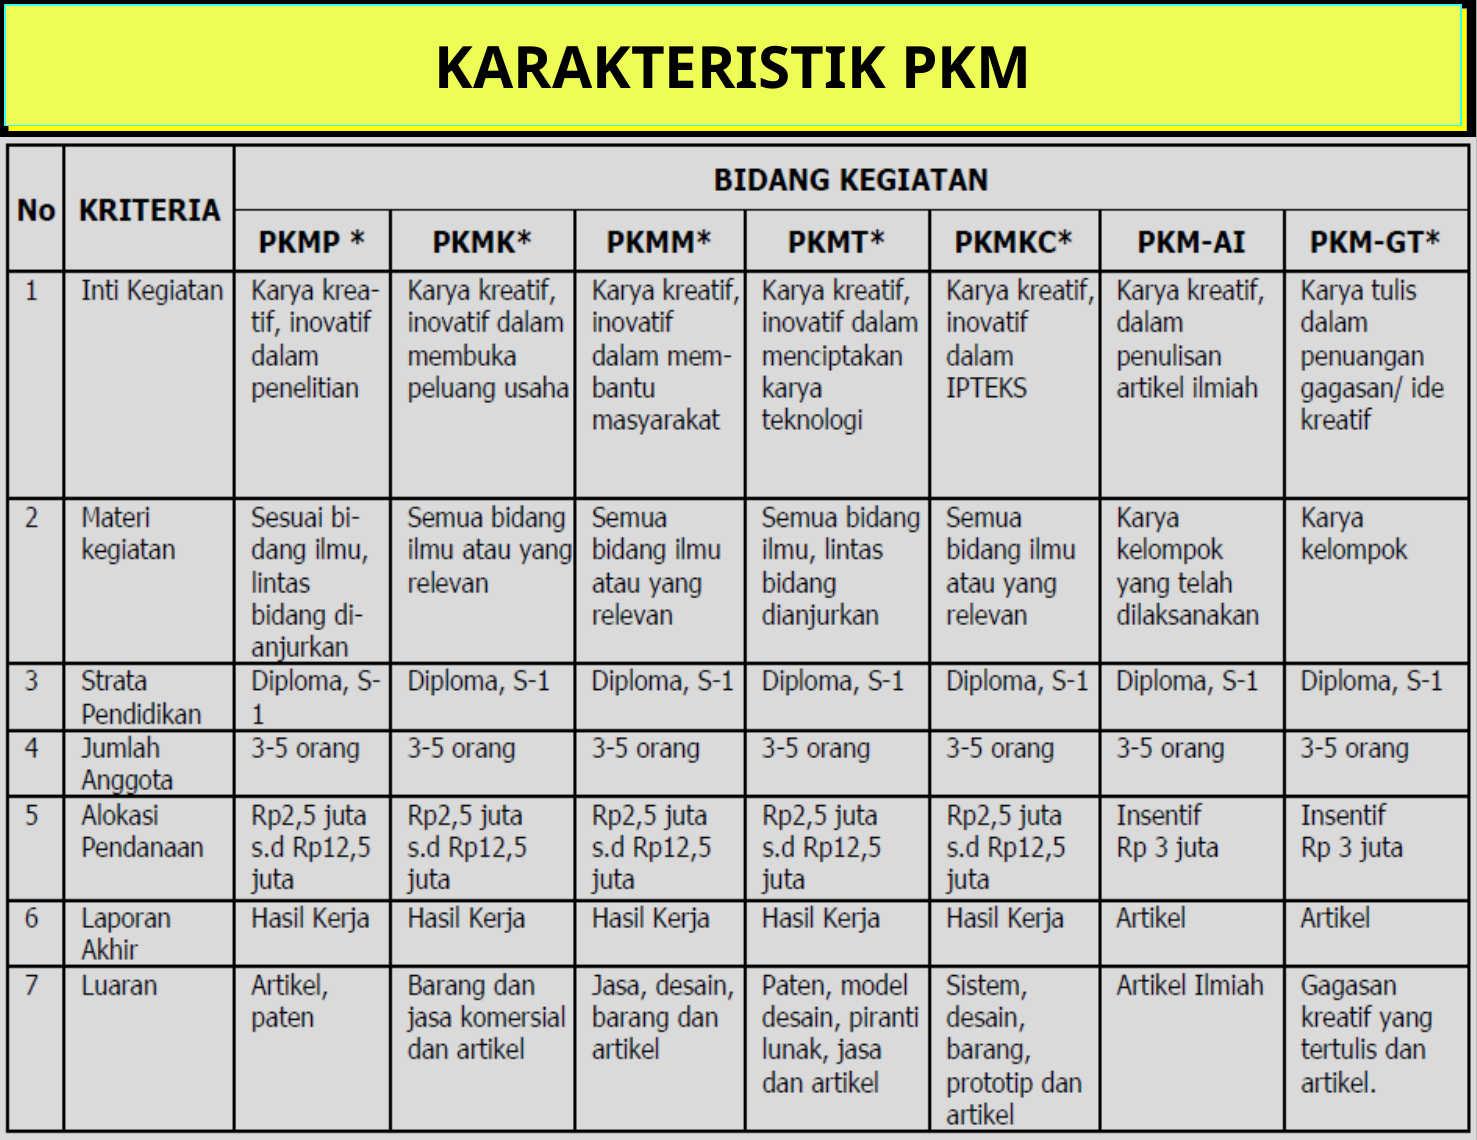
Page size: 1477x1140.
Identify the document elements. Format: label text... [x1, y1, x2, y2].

picture [0, 137, 1477, 1140]
text_box KARAKTERISTIK PKM [4, 4, 1462, 126]
